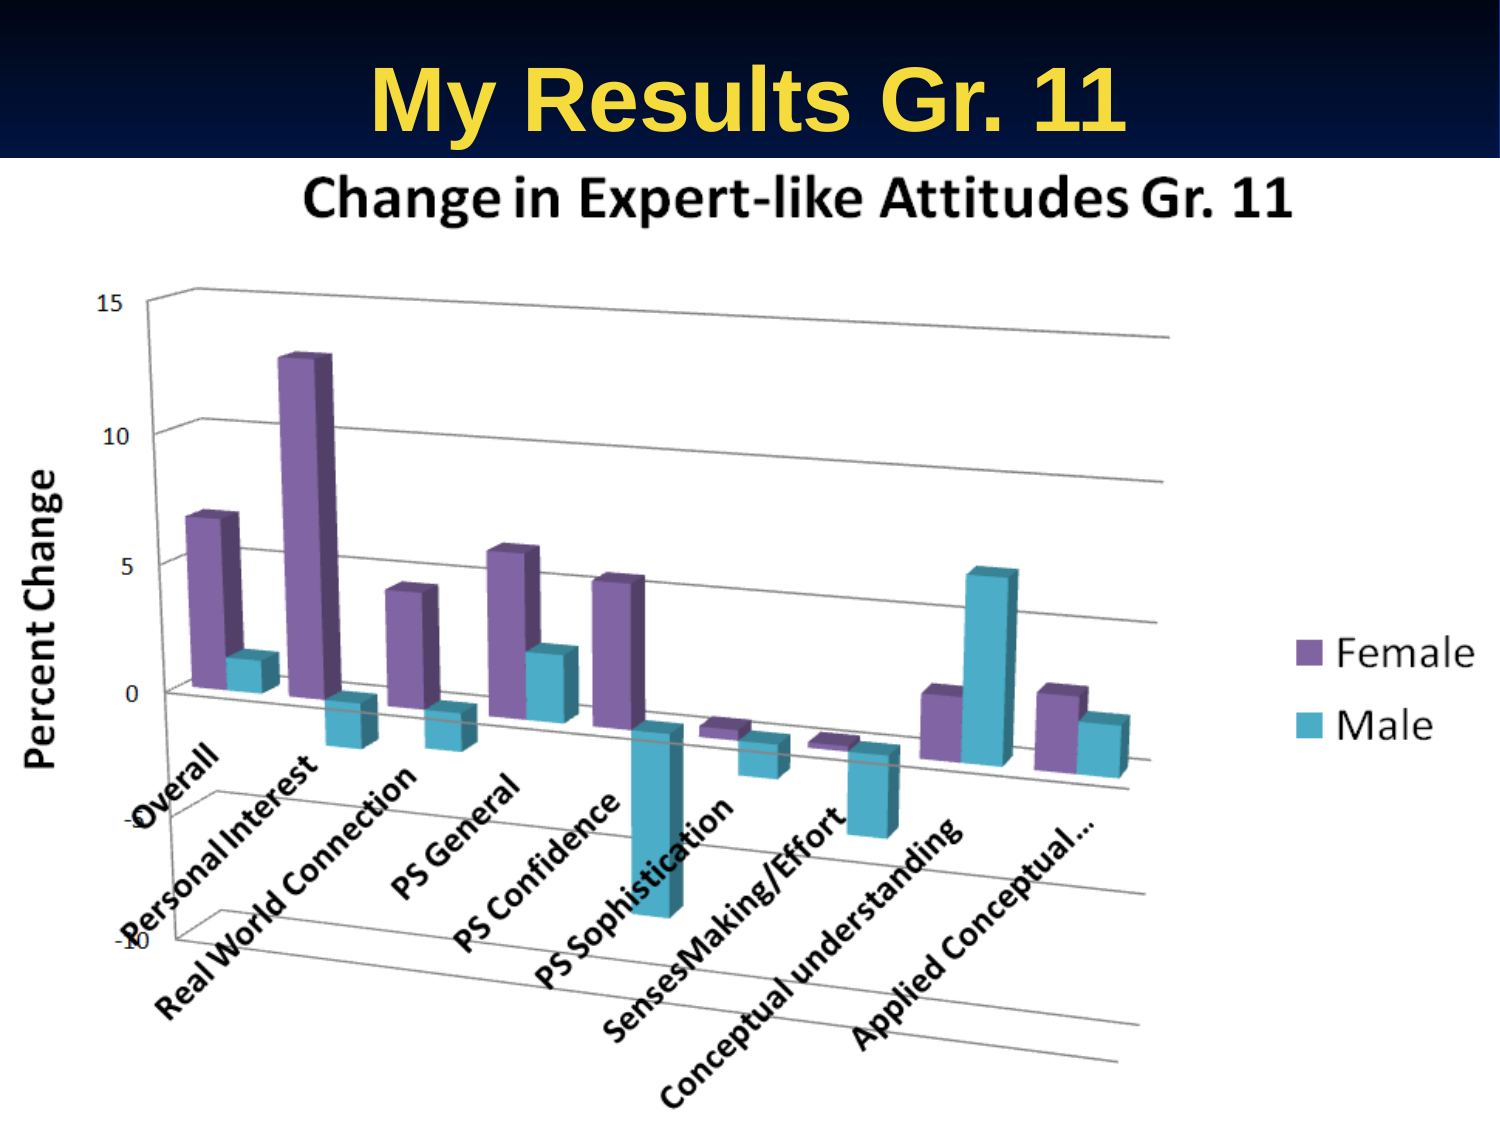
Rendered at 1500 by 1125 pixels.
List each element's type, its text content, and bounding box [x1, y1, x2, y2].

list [0, 158, 1500, 1125]
title My Results Gr. 11 [74, 1, 1426, 157]
